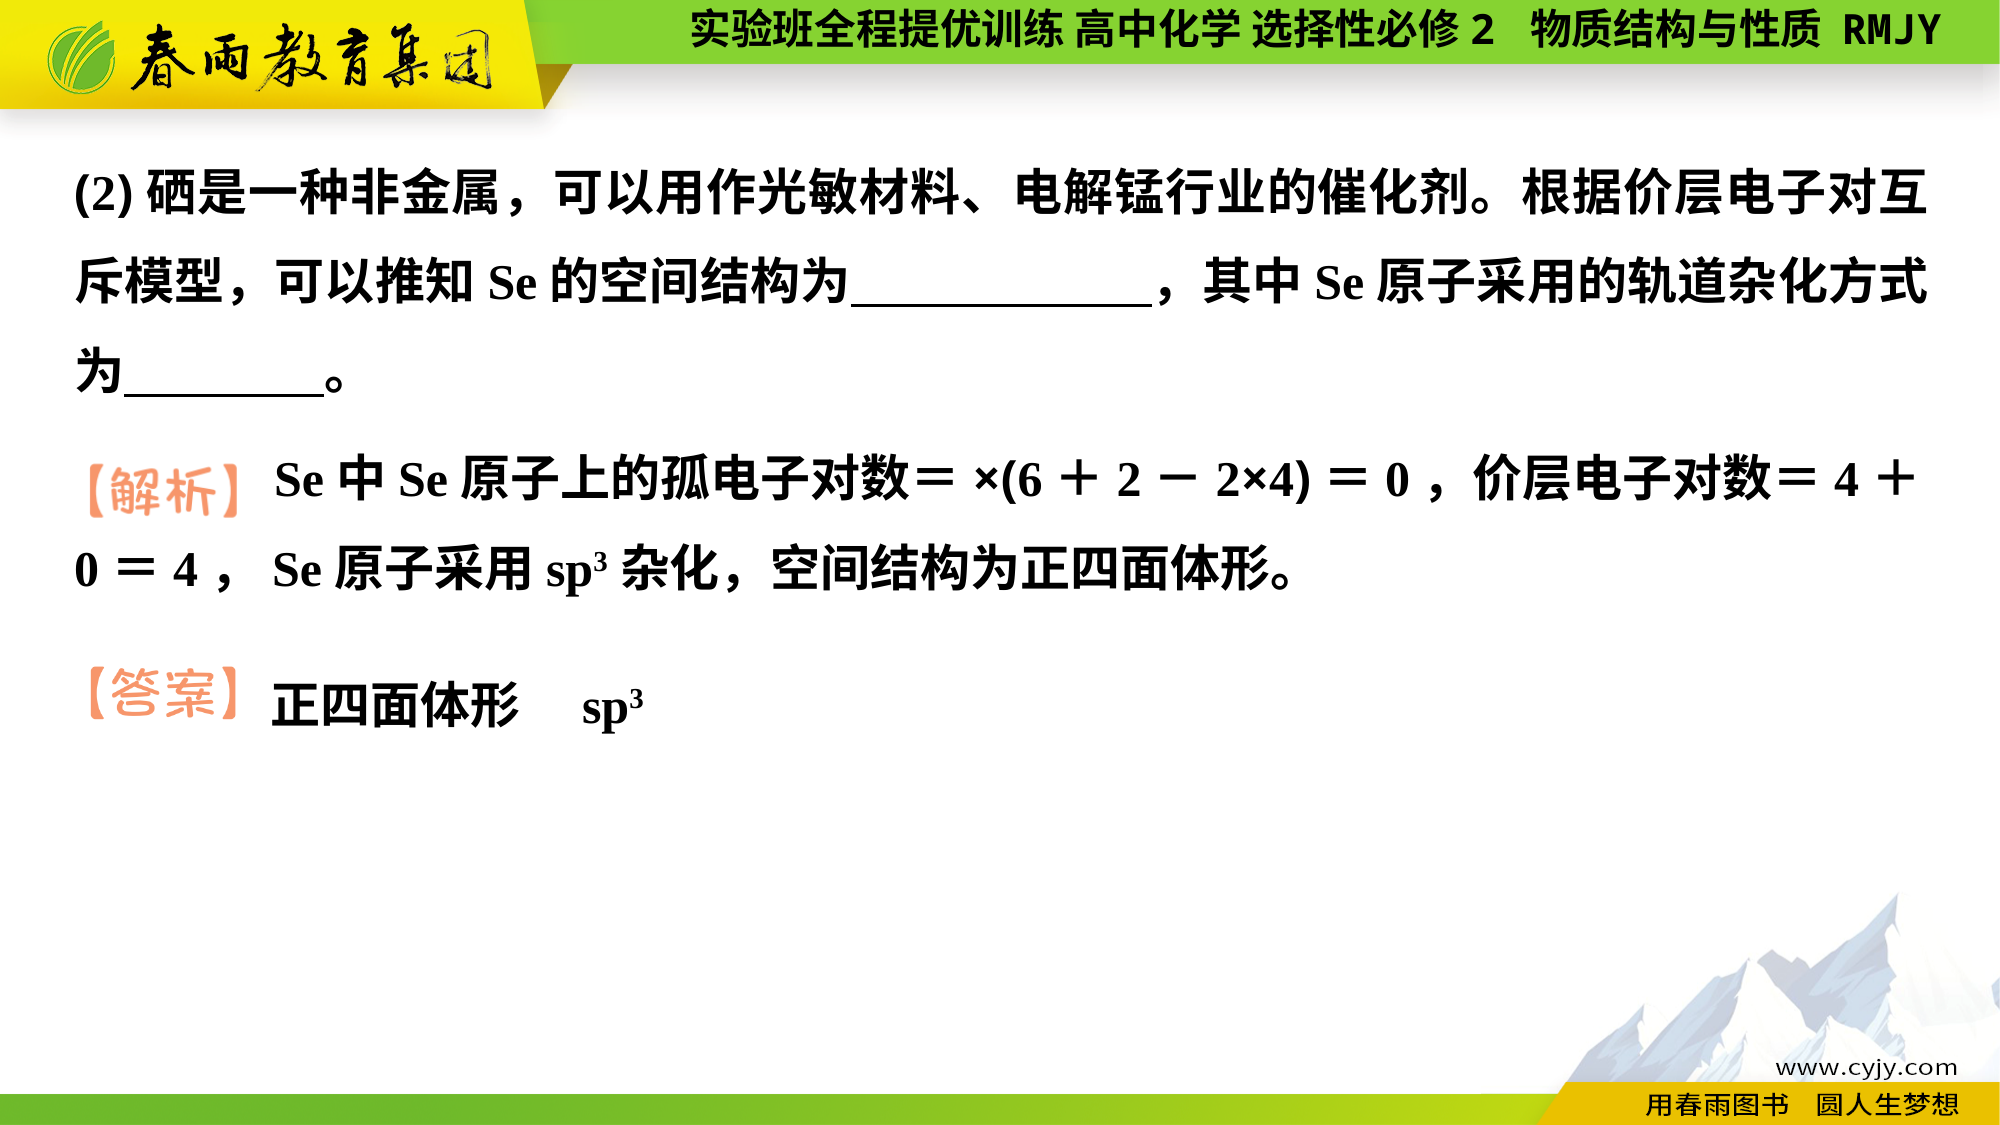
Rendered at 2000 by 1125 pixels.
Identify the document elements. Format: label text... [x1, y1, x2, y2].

text_box 正四面体形 sp3 [255, 635, 1944, 741]
picture [0, 0, 2000, 1125]
